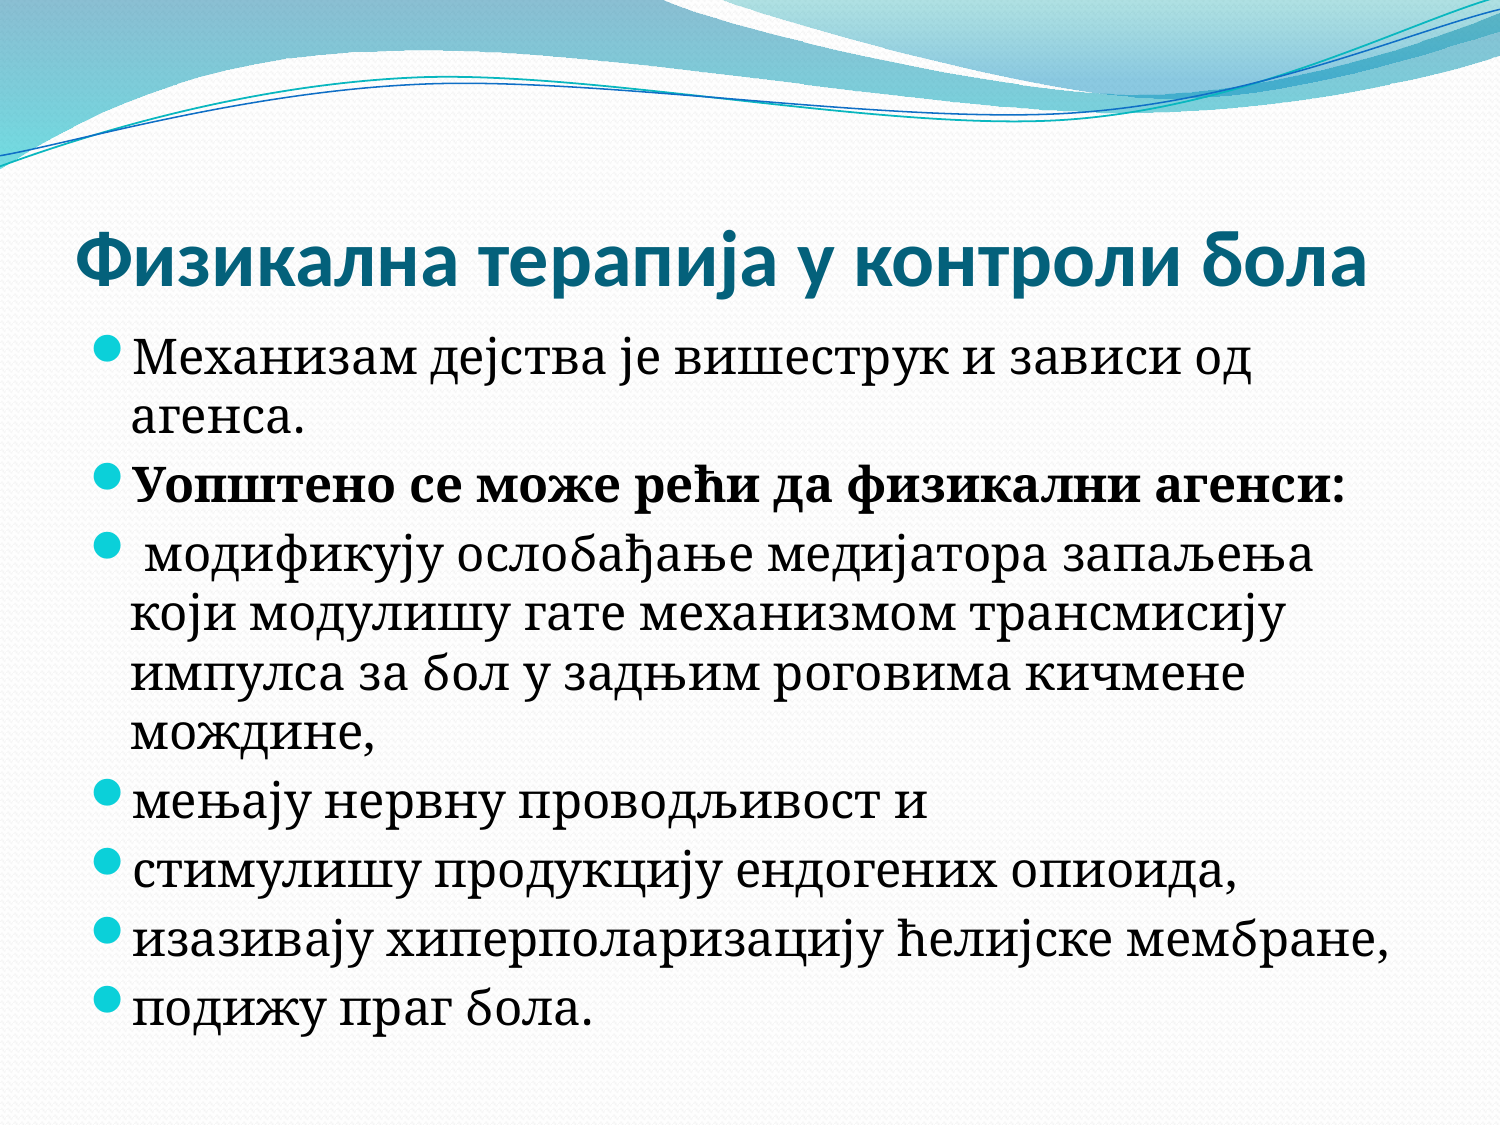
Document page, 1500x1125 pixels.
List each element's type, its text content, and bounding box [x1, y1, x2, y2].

list Механизам дејства је вишеструк и зависи од агенса. Уопштено се може рећи да физикални агенси: модификују ослобађање медијатора запаљења који модулишу гате механизмом трансмисију импулса за бол у задњим роговима кичмене мождине, мењају нервну проводљивост и стимулишу продукцију ендогених опиоида, изазивају хиперполаризацију ћелијске мембране, подижу праг бола. [75, 317, 1425, 1125]
title Физикална терапија у контроли бола [75, 115, 1425, 303]
